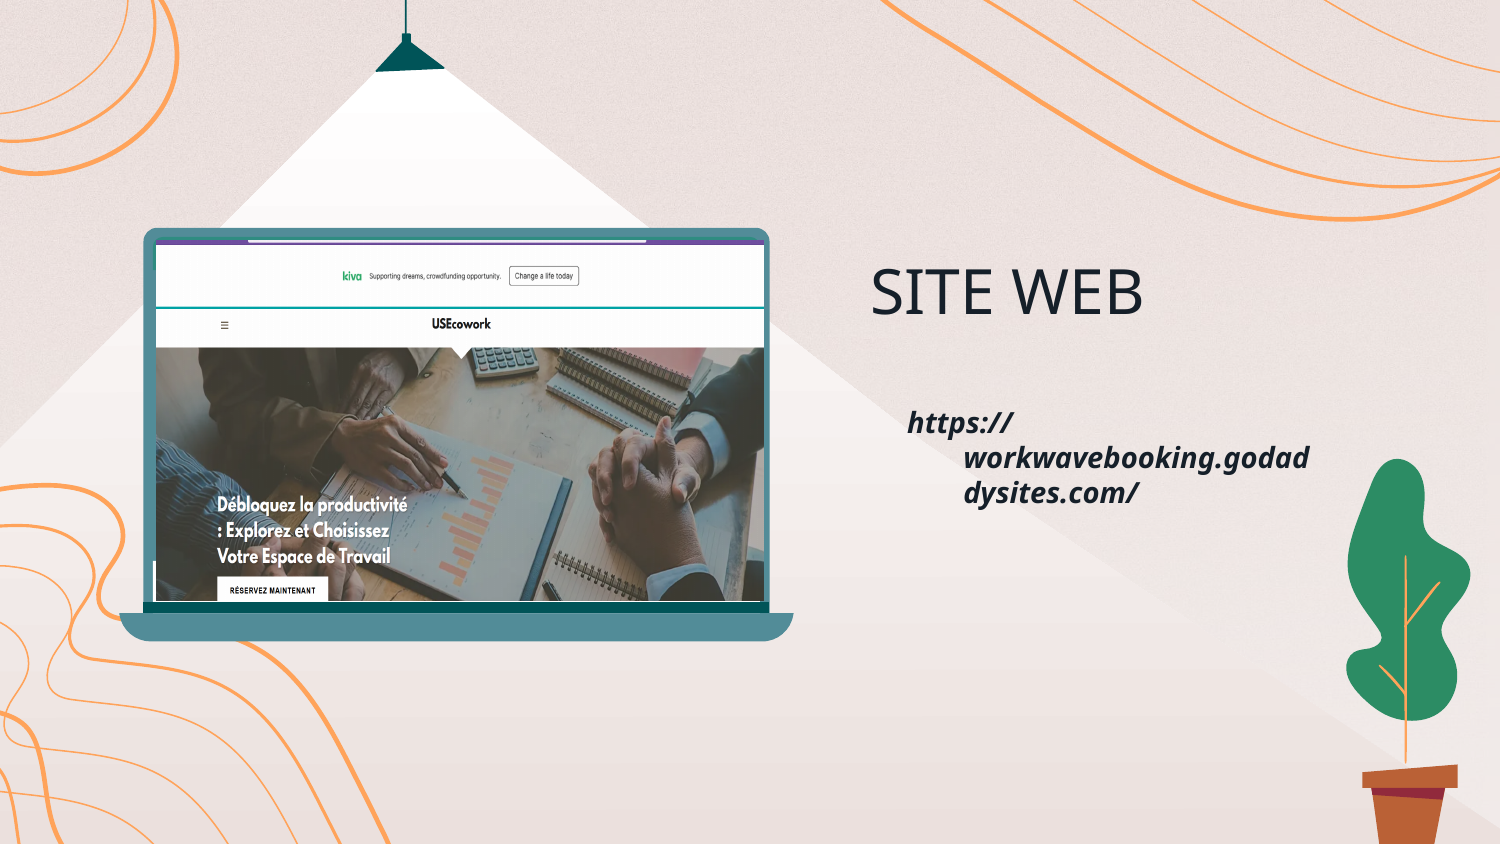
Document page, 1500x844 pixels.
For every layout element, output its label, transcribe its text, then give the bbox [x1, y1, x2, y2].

subtitle https://workwavebooking.godaddysites.com/ [873, 388, 1337, 563]
title SITE WEB [855, 236, 1363, 332]
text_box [119, 227, 794, 642]
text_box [1343, 458, 1473, 844]
picture [156, 240, 765, 601]
